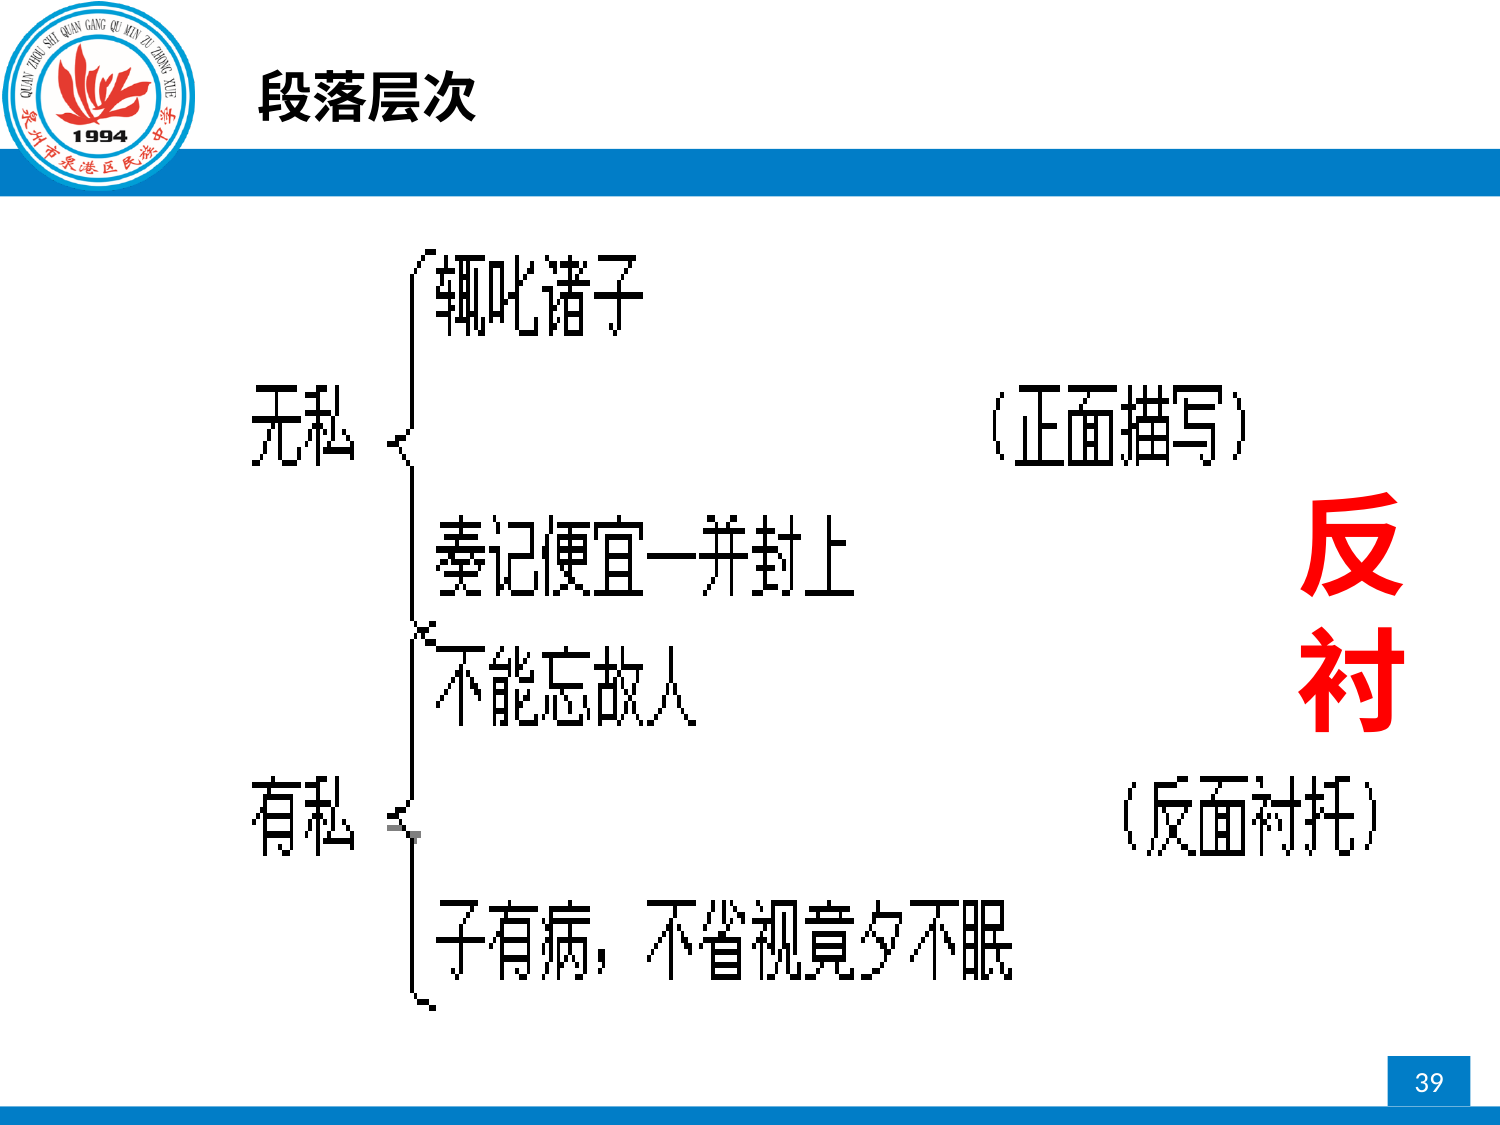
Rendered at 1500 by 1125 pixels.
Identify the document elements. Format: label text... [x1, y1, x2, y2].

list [229, 231, 1388, 1024]
picture [120, 114, 195, 191]
picture [110, 1, 195, 79]
title 段落层次 [242, 54, 669, 138]
picture [2, 1, 88, 86]
picture [9, 6, 189, 186]
text_box 反衬 [1393, 467, 1398, 753]
picture [2, 107, 78, 191]
